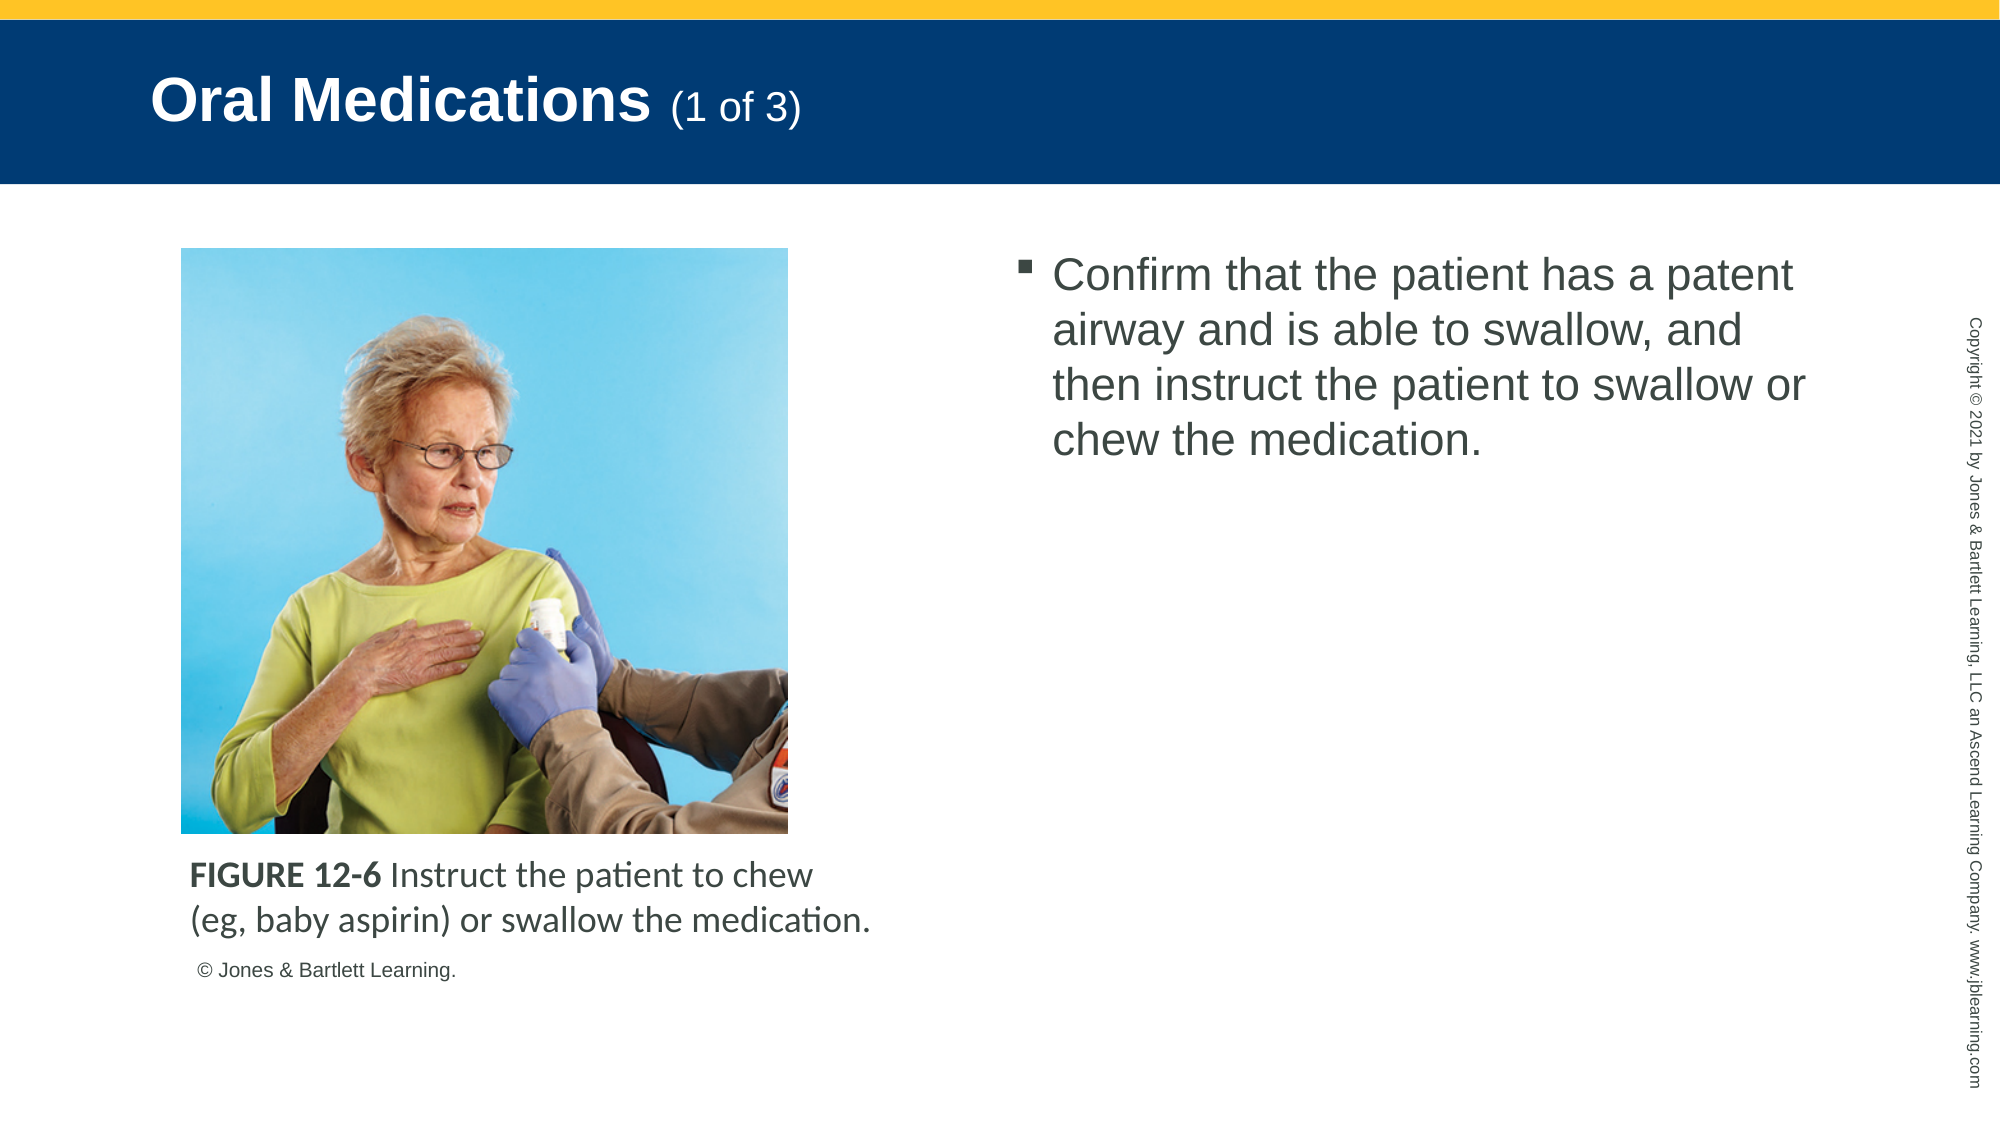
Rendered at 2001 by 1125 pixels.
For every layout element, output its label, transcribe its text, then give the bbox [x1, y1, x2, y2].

text_box FIGURE 12-6 Instruct the patient to chew (eg, baby aspirin) or swallow the medication. [174, 842, 946, 948]
text_box © Jones & Bartlett Learning. [182, 948, 472, 989]
list Confirm that the patient has a patent airway and is able to swallow, and then instruct the patient to swallow or chew the medication. [999, 237, 1850, 1025]
title Oral Medications (1 of 3) [0, 19, 2000, 185]
picture [181, 248, 788, 834]
